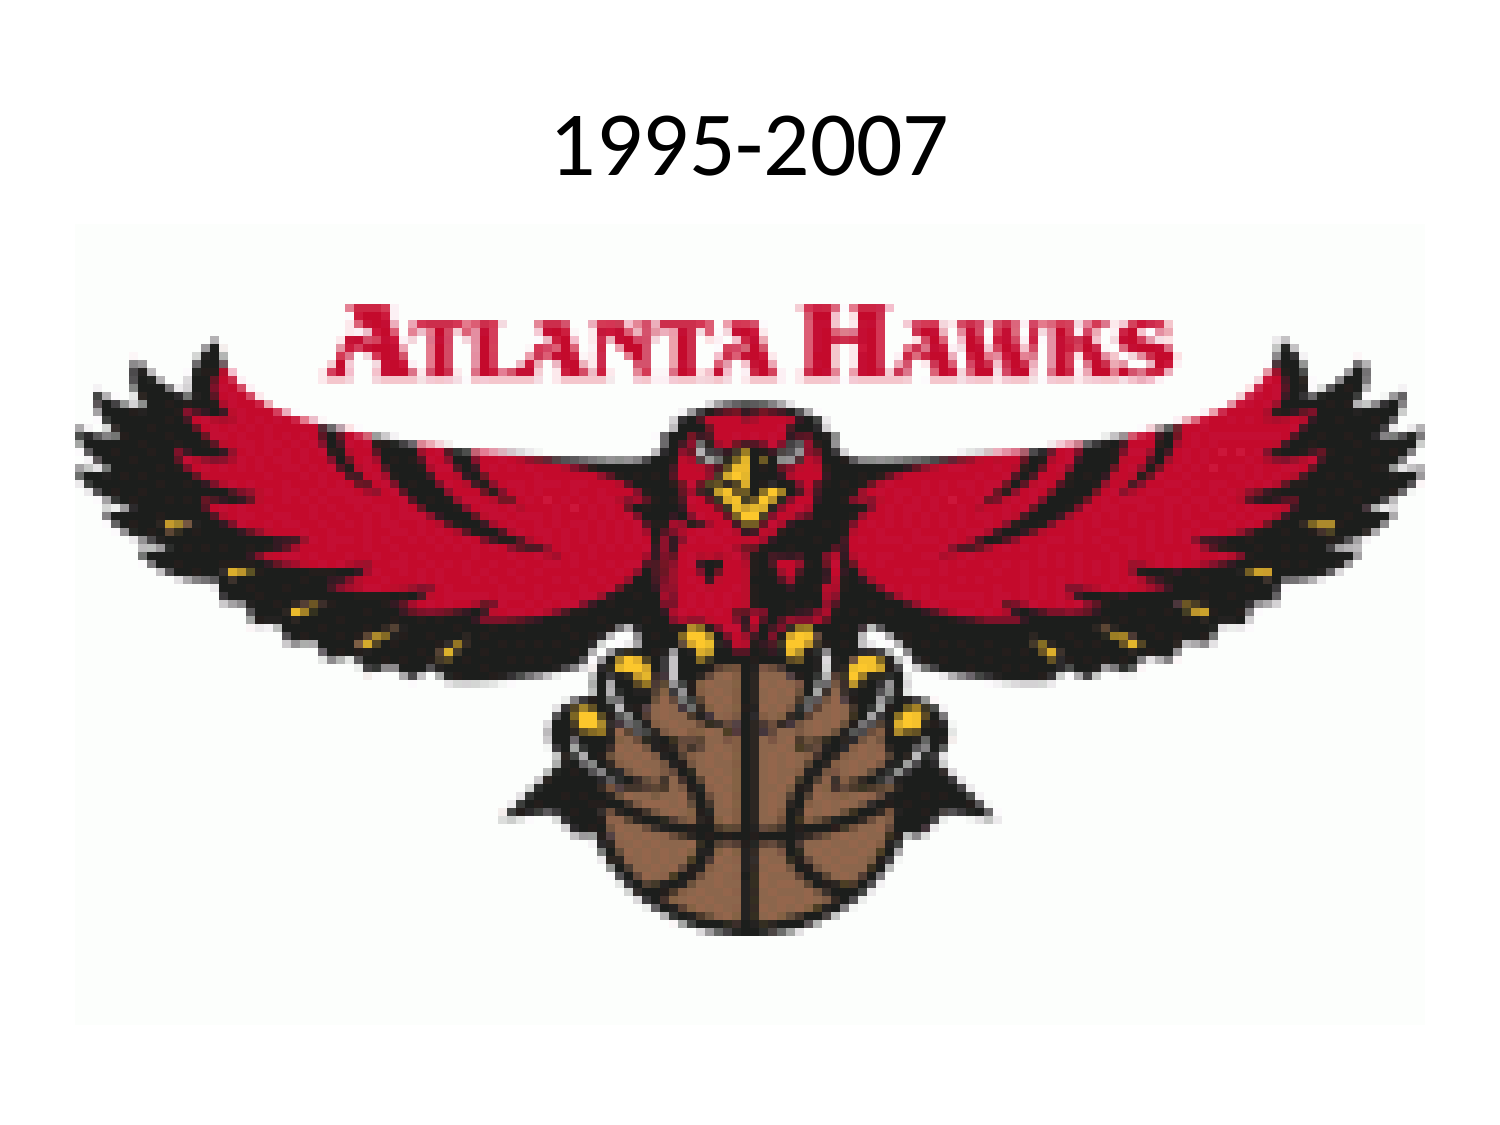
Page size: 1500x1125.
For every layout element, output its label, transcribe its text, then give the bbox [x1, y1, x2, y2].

picture [74, 224, 1426, 1026]
title 1995-2007 [75, 45, 1425, 224]
